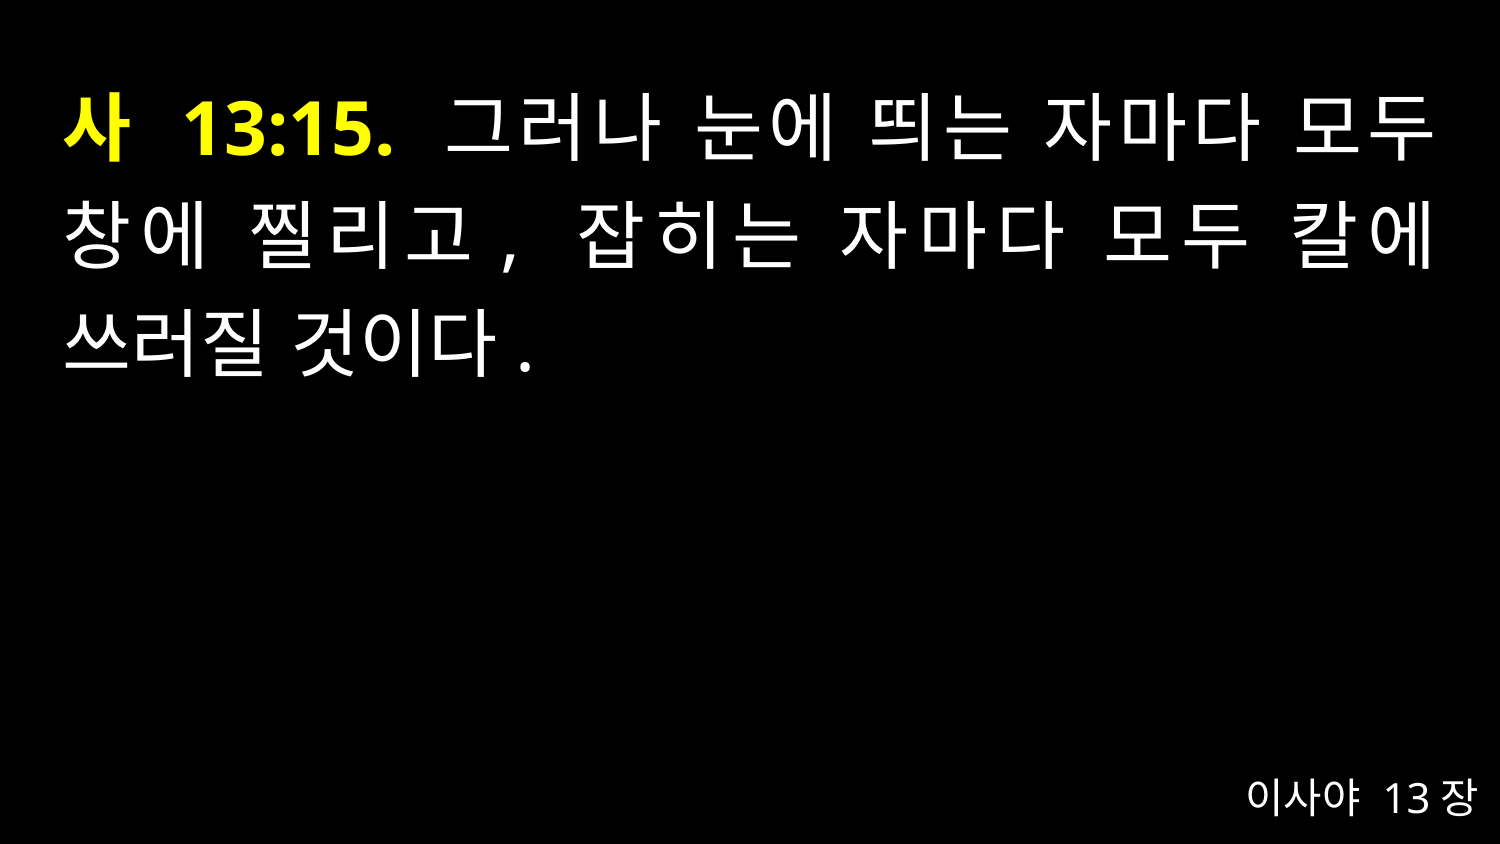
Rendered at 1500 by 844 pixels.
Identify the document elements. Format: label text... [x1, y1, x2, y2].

subtitle 이사야 13장 [916, 770, 1500, 844]
title 사 13:15. 그러나 눈에 띄는 자마다 모두 창에 찔리고, 잡히는 자마다 모두 칼에 쓰러질 것이다. [0, 0, 1500, 844]
